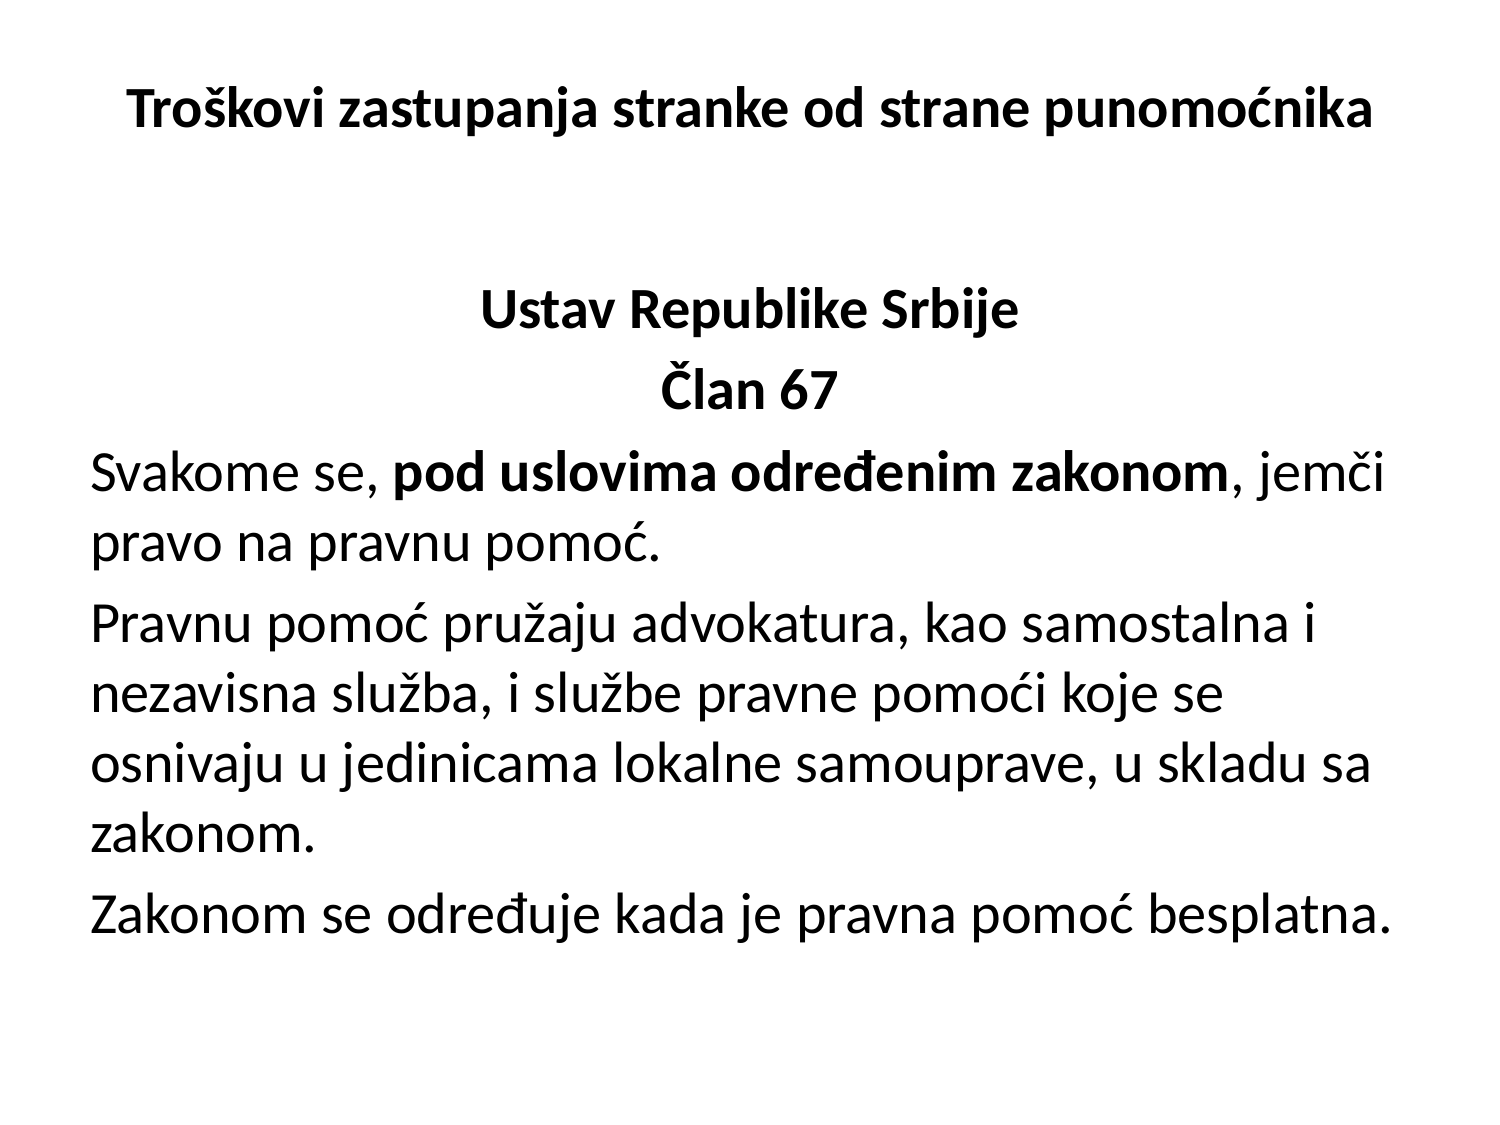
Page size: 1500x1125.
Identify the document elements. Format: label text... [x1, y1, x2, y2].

title Troškovi zastupanja stranke od strane punomoćnika [75, 45, 1425, 233]
list Ustav Republike Srbije Član 67 Svakome se, pod uslovima određenim zakonom, jemči pravo na pravnu pomoć. Pravnu pomoć pružaju advokatura, kao samostalna i nezavisna služba, i službe pravne pomoći koje se osnivaju u jedinicama lokalne samouprave, u skladu sa zakonom. Zakonom se određuje kada je pravna pomoć besplatna. [75, 262, 1425, 1005]
